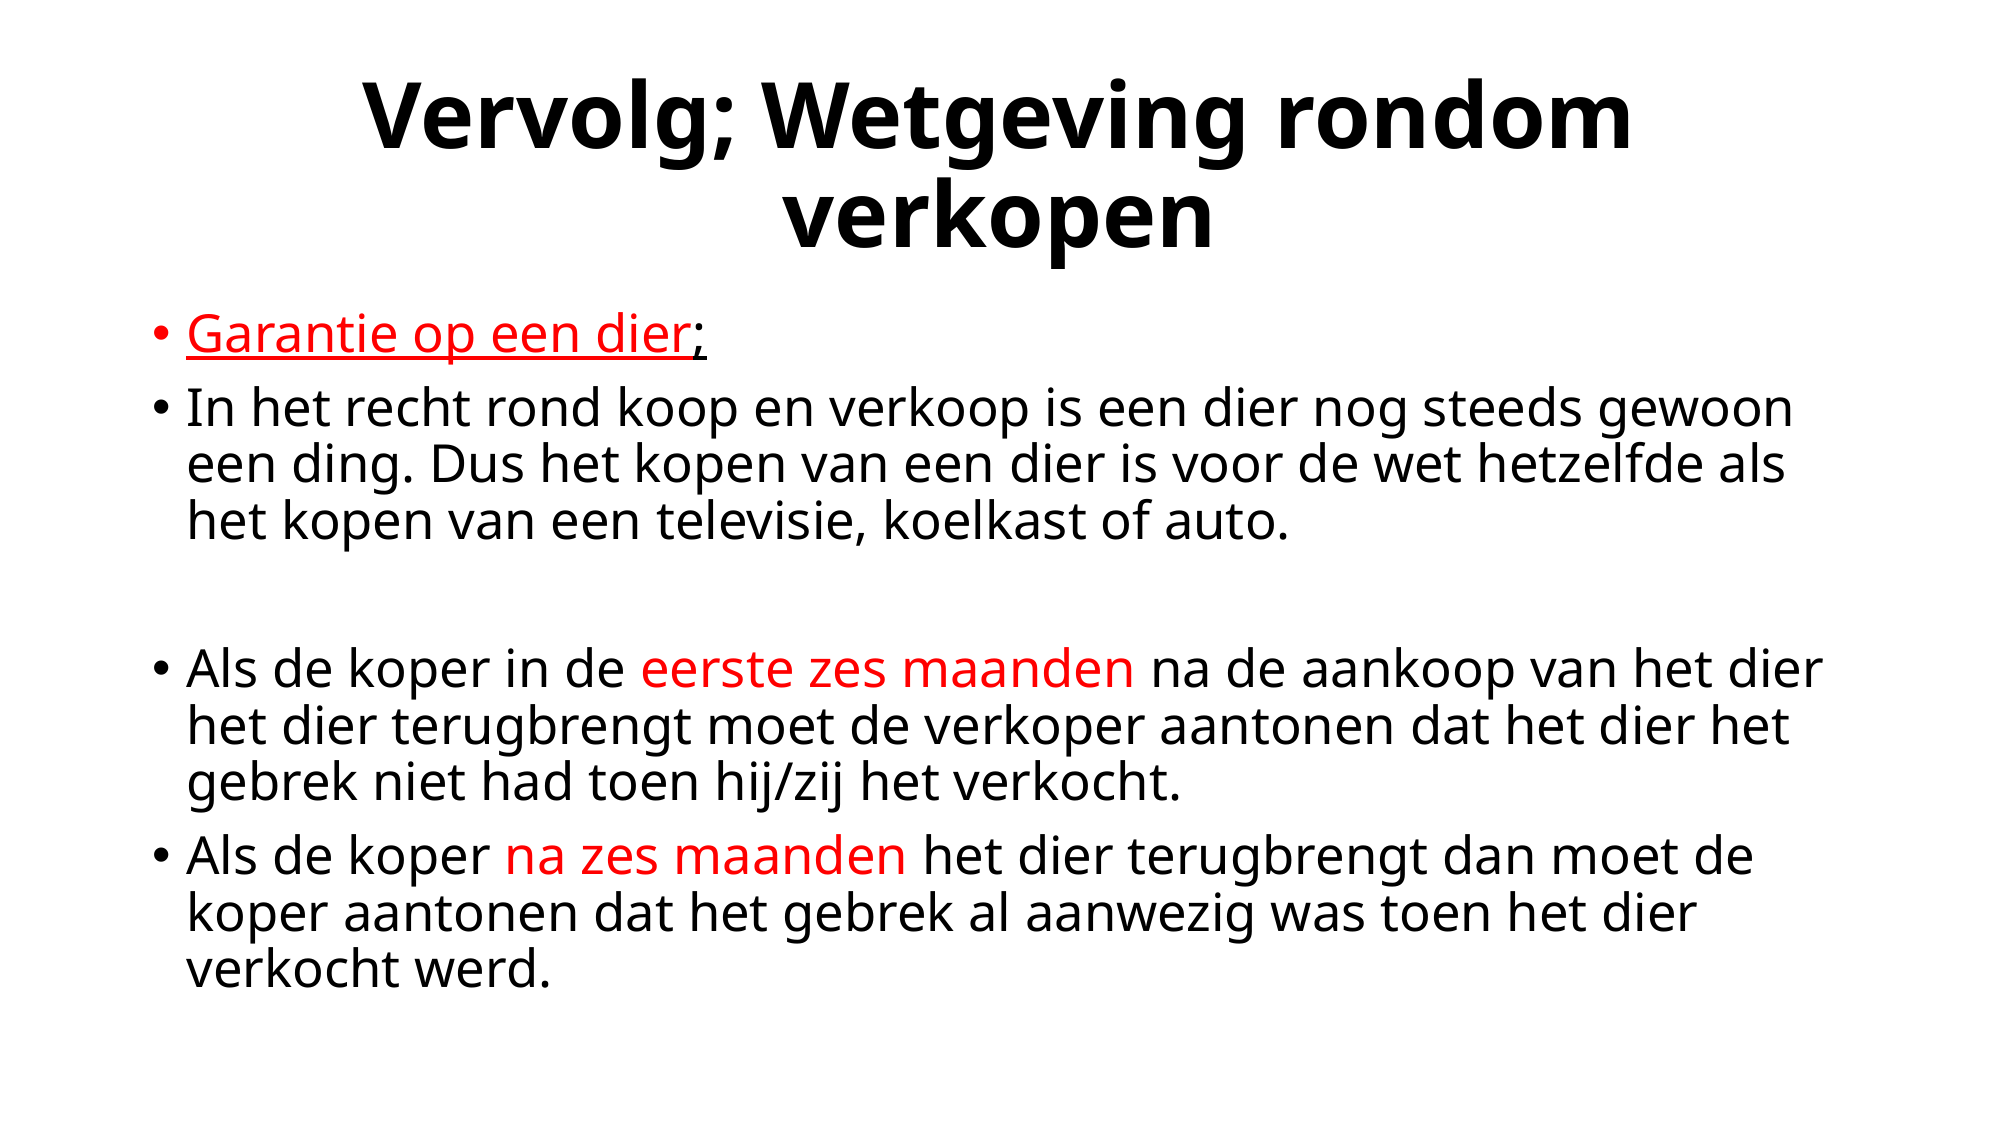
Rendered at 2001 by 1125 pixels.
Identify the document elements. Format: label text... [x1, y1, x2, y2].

list Garantie op een dier; In het recht rond koop en verkoop is een dier nog steeds gewoon een ding. Dus het kopen van een dier is voor de wet hetzelfde als het kopen van een televisie, koelkast of auto. Als de koper in de eerste zes maanden na de aankoop van het dier het dier terugbrengt moet de verkoper aantonen dat het dier het gebrek niet had toen hij/zij het verkocht. Als de koper na zes maanden het dier terugbrengt dan moet de koper aantonen dat het gebrek al aanwezig was toen het dier verkocht werd. [137, 299, 1863, 1014]
title Vervolg; Wetgeving rondom verkopen [137, 59, 1863, 278]
